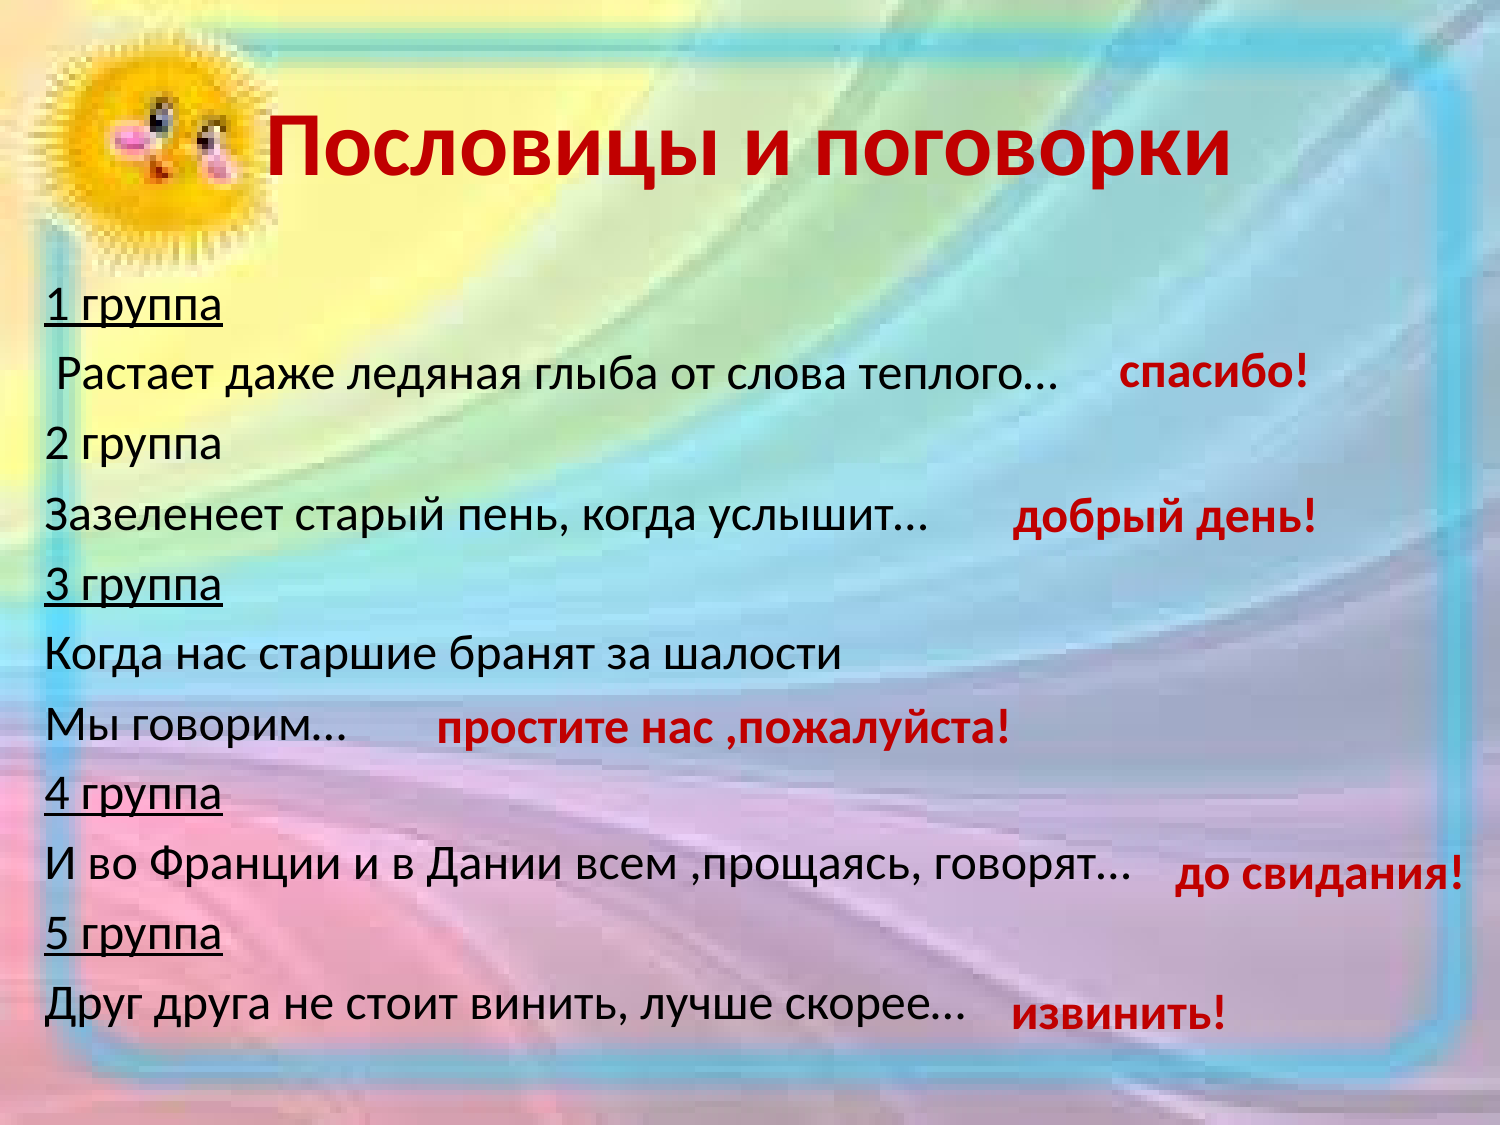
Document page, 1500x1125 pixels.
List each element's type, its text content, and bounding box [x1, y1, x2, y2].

text_box спасибо! [1104, 330, 1358, 405]
title Пословицы и поговорки [75, 45, 1425, 233]
text_box до свидания! [1160, 831, 1500, 907]
picture [0, 0, 1500, 1125]
list 1 группа Растает даже ледяная глыба от слова теплого… 2 группа Зазеленеет старый пень, когда услышит… 3 группа Когда нас старшие бранят за шалости Мы говорим… 4 группа И во Франции и в Дании всем ,прощаясь, говорят… 5 группа Друг друга не стоит винить, лучше скорее… [29, 262, 1425, 1071]
text_box добрый день! [998, 475, 1334, 551]
text_box простите нас ,пожалуйста! [421, 686, 1028, 762]
text_box извинить! [996, 972, 1336, 1048]
